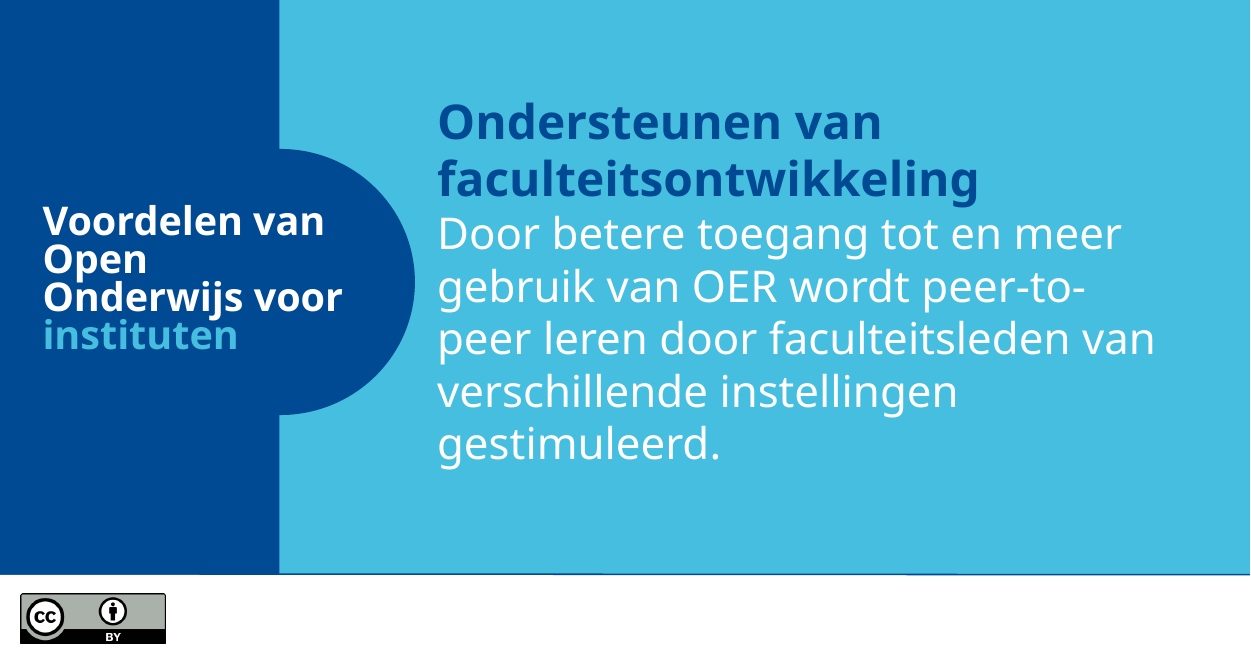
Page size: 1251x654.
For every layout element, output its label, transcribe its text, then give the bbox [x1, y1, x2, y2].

text_box Ondersteunen van faculteitsontwikkeling Door betere toegang tot en meer gebruik van OER wordt peer-to-peer leren door faculteitsleden van verschillende instellingen gestimuleerd. [422, 76, 1172, 484]
text_box [0, 0, 280, 573]
text_box Voordelen van Open Onderwijs voor instituten [27, 190, 382, 372]
text_box [0, 582, 1250, 654]
text_box [183, 148, 378, 190]
text_box [181, 372, 380, 416]
text_box [382, 194, 415, 370]
picture [20, 592, 166, 645]
